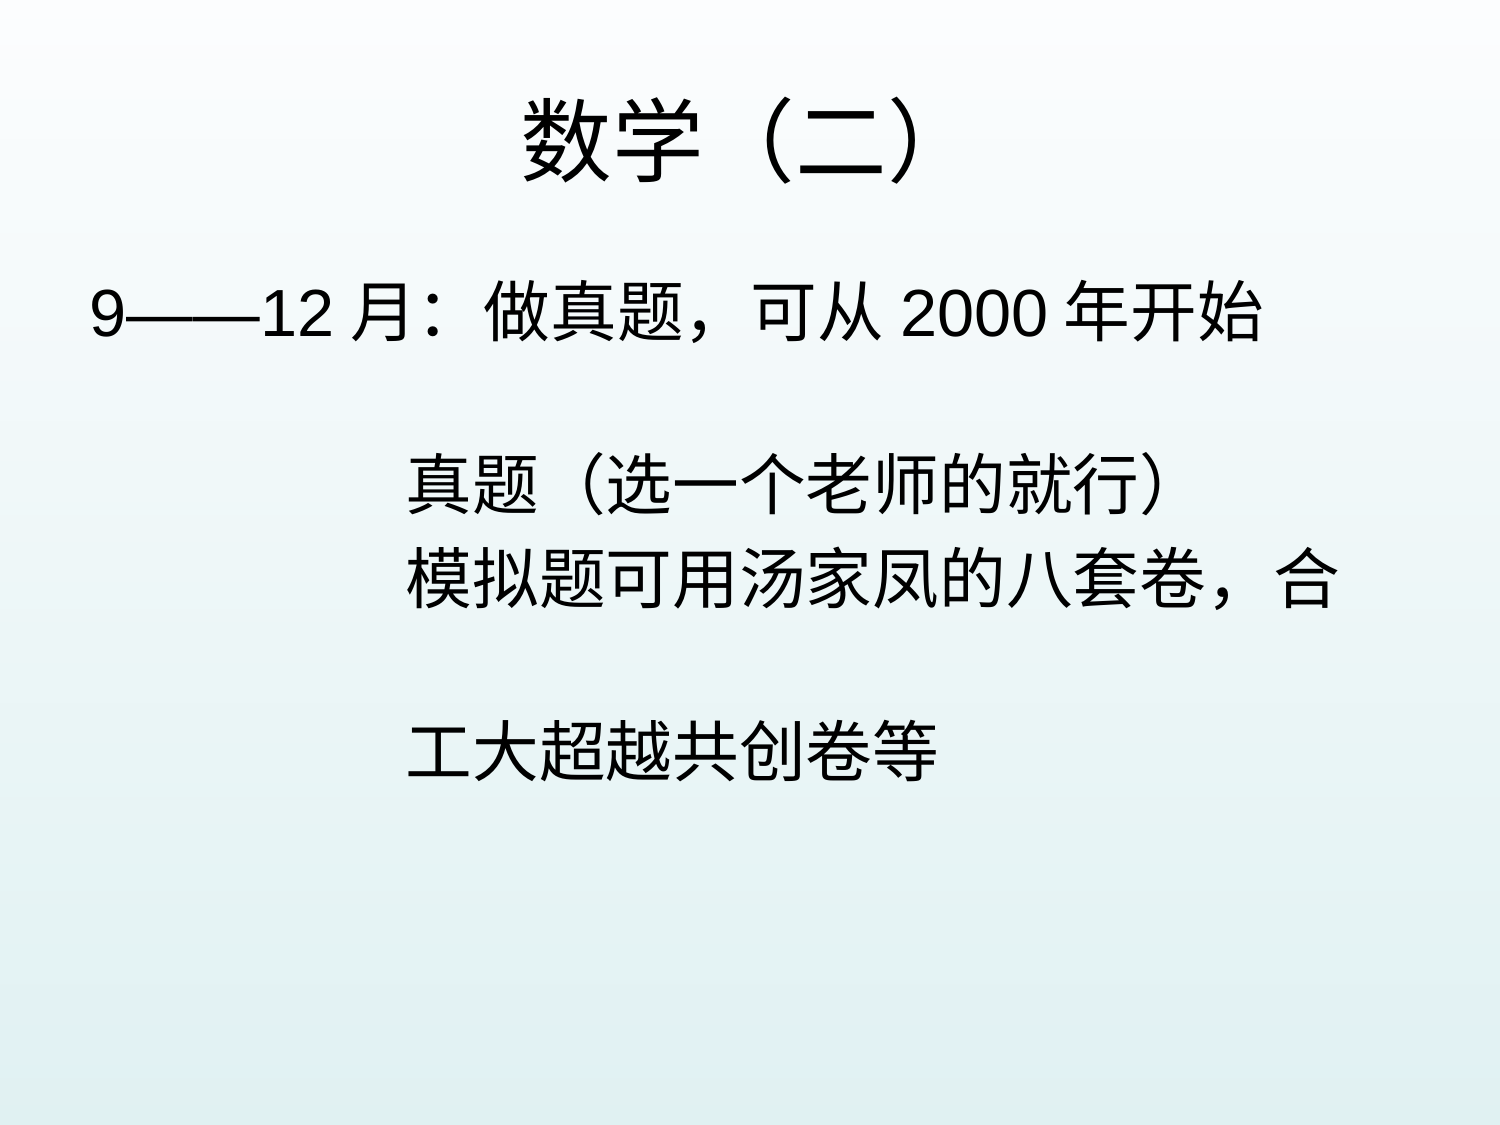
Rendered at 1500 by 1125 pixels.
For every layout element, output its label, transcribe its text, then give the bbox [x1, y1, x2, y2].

title 数学（二） [74, 44, 1426, 233]
list 9——12月：做真题，可从2000年开始 真题（选一个老师的就行） 模拟题可用汤家凤的八套卷，合 工大超越共创卷等 [74, 262, 1426, 1006]
